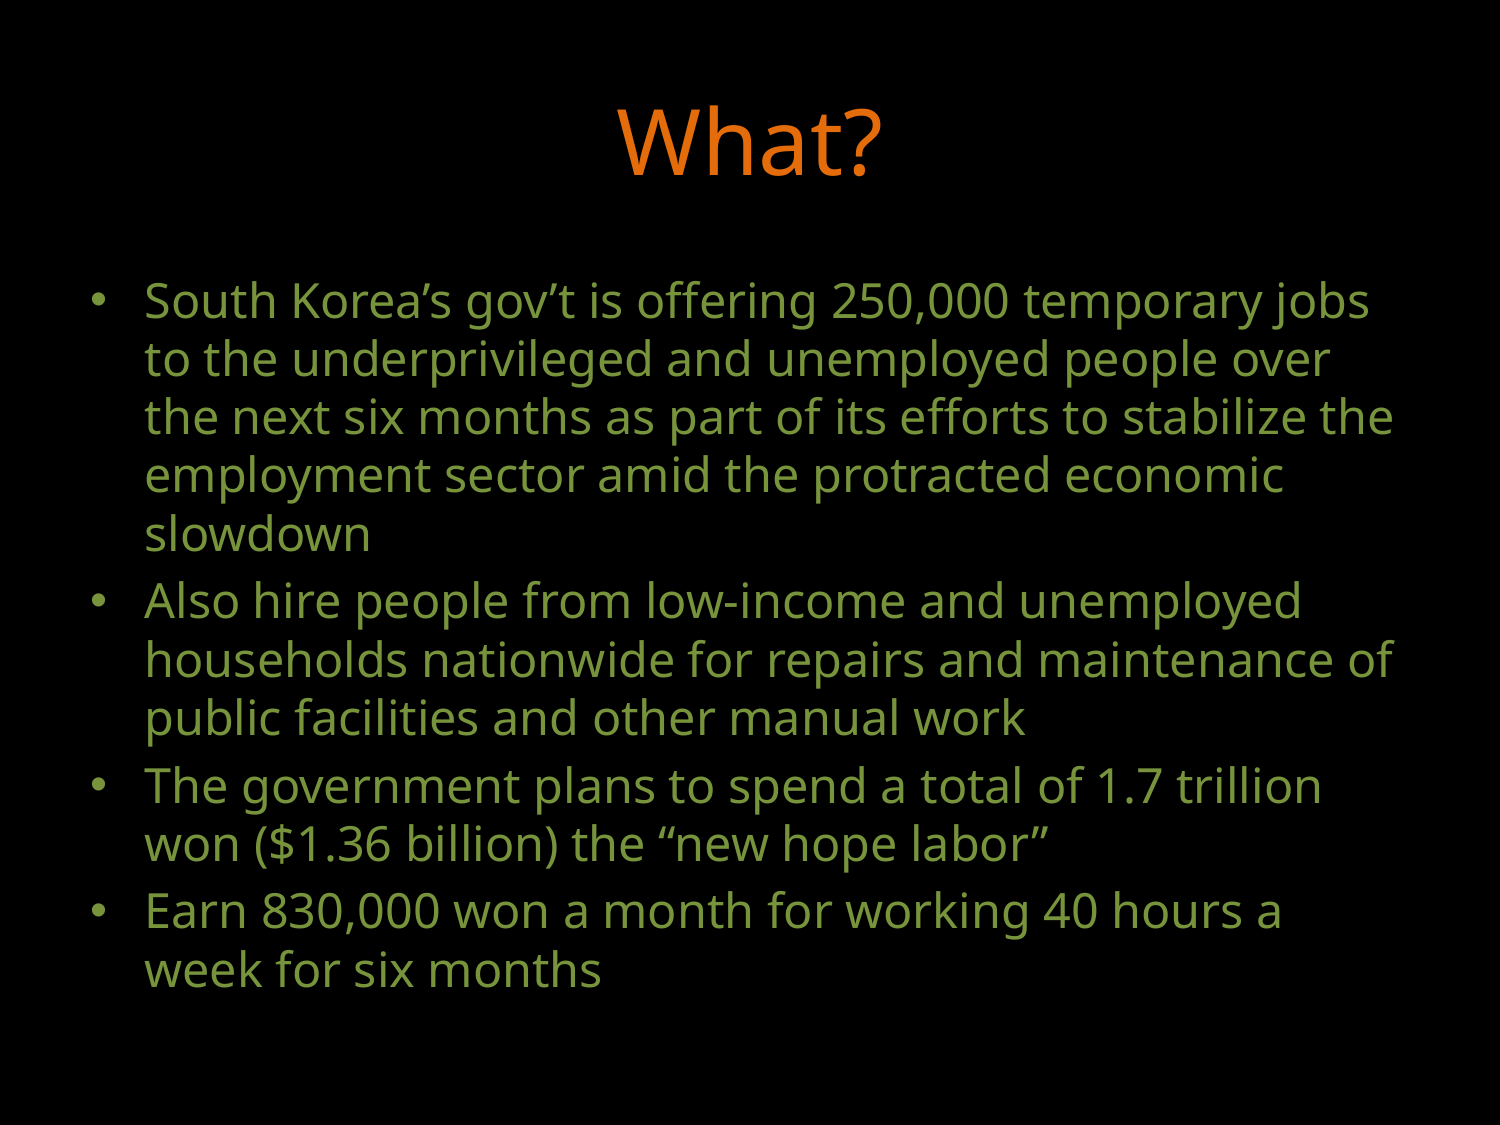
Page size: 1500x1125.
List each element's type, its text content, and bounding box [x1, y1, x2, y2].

list South Korea’s gov’t is offering 250,000 temporary jobs to the underprivileged and unemployed people over the next six months as part of its efforts to stabilize the employment sector amid the protracted economic slowdown Also hire people from low-income and unemployed households nationwide for repairs and maintenance of public facilities and other manual work The government plans to spend a total of 1.7 trillion won ($1.36 billion) the “new hope labor” Earn 830,000 won a month for working 40 hours a week for six months [75, 262, 1425, 1005]
title What? [75, 45, 1425, 233]
